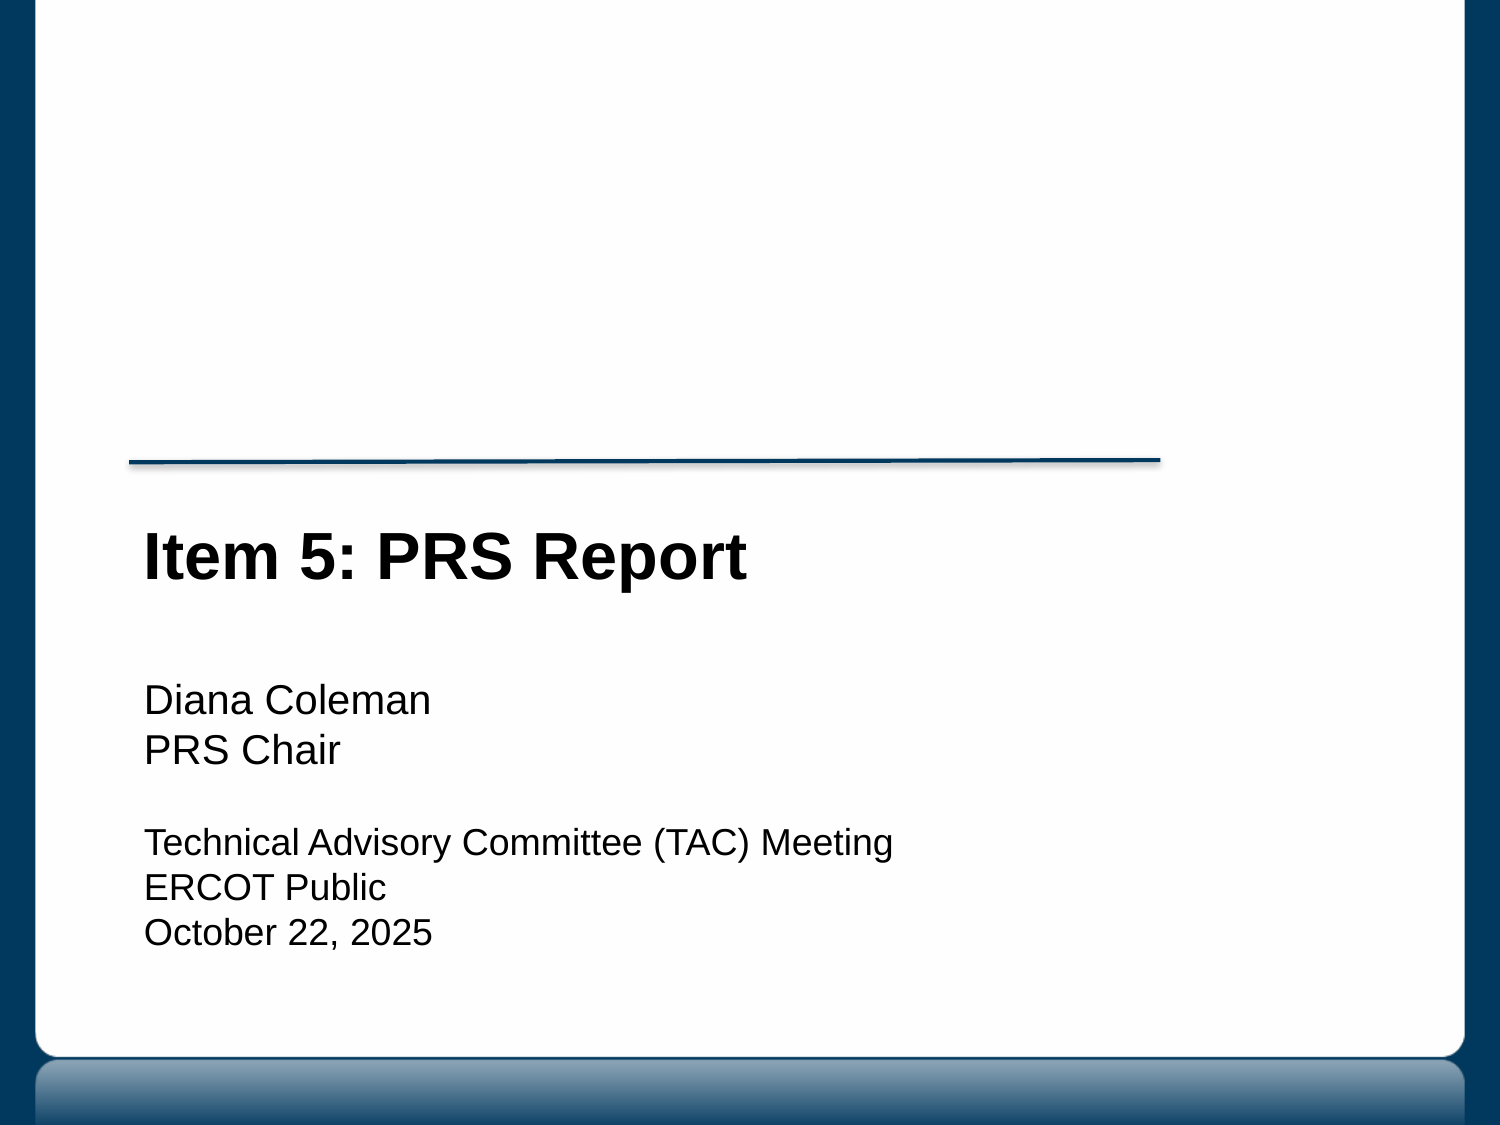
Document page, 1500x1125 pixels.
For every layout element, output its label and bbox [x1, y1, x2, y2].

picture [35, 0, 1465, 1125]
text_box [128, 459, 1367, 931]
